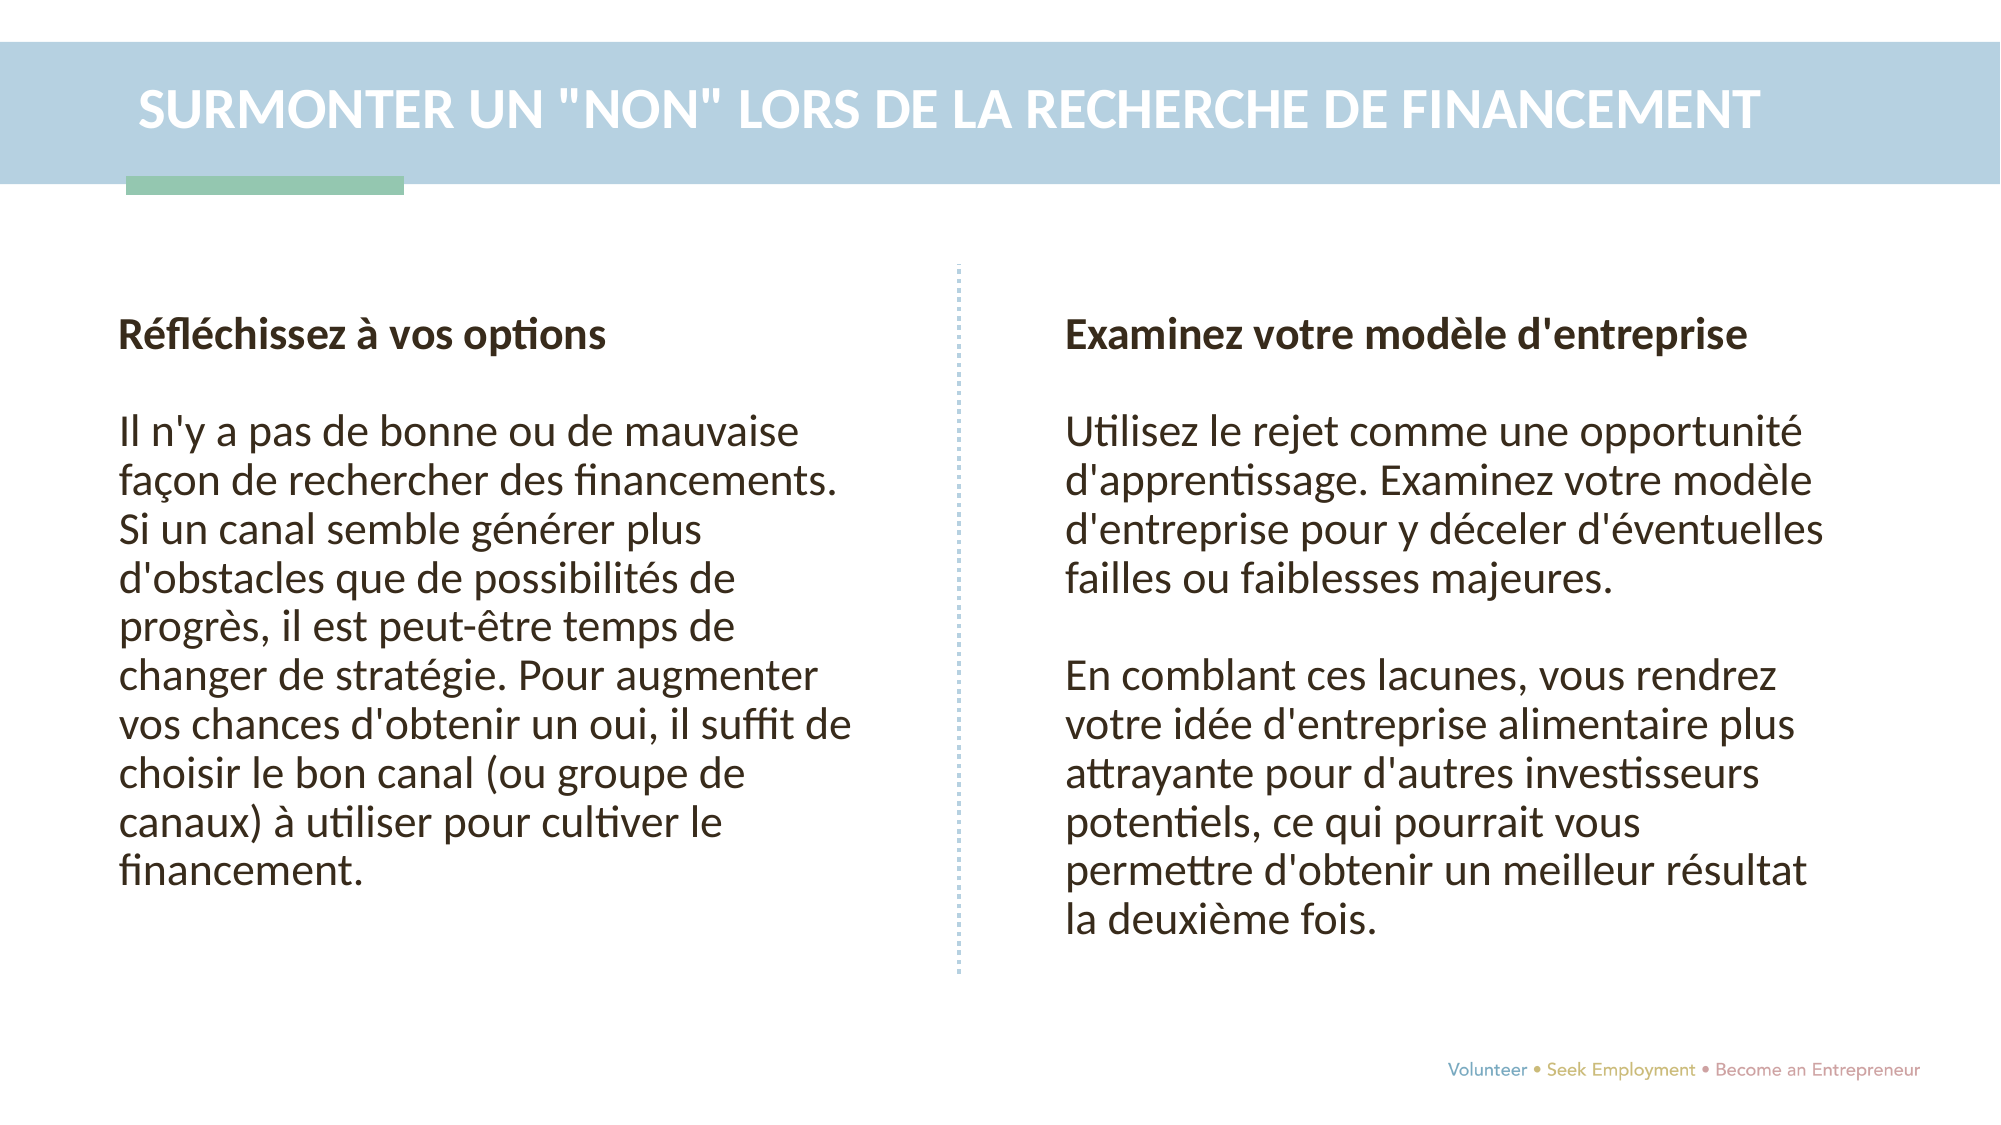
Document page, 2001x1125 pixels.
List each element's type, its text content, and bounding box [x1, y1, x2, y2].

text_box Examinez votre modèle d'entreprise Utilisez le rejet comme une opportunité d'apprentissage. Examinez votre modèle d'entreprise pour y déceler d'éventuelles failles ou faiblesses majeures. En comblant ces lacunes, vous rendrez votre idée d'entreprise alimentaire plus attrayante pour d'autres investisseurs potentiels, ce qui pourrait vous permettre d'obtenir un meilleur résultat la deuxième fois. [1050, 302, 1846, 931]
list SURMONTER UN "NON" LORS DE LA RECHERCHE DE FINANCEMENT [123, 51, 1913, 170]
text_box Réfléchissez à vos options Il n'y a pas de bonne ou de mauvaise façon de rechercher des financements. Si un canal semble générer plus d'obstacles que de possibilités de progrès, il est peut-être temps de changer de stratégie. Pour augmenter vos chances d'obtenir un oui, il suffit de choisir le bon canal (ou groupe de canaux) à utiliser pour cultiver le financement. [103, 302, 872, 847]
picture [1418, 1046, 1971, 1103]
